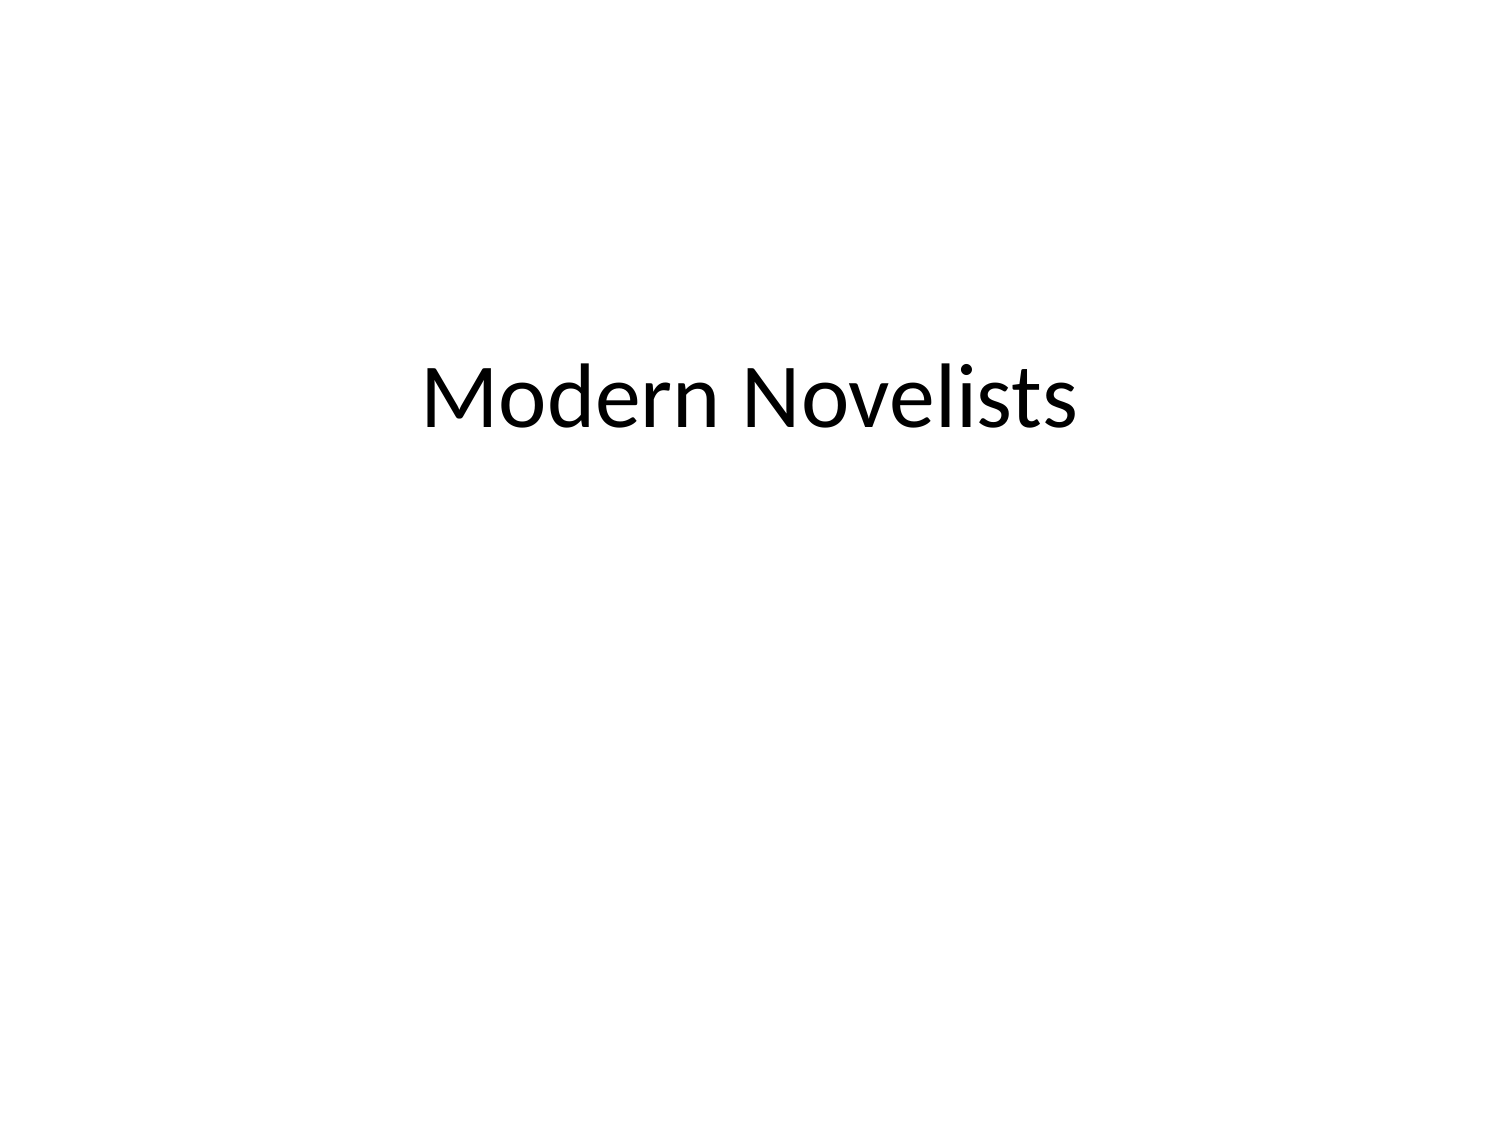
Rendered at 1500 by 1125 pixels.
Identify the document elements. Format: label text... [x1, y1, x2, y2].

title Modern Novelists [75, 45, 1425, 738]
